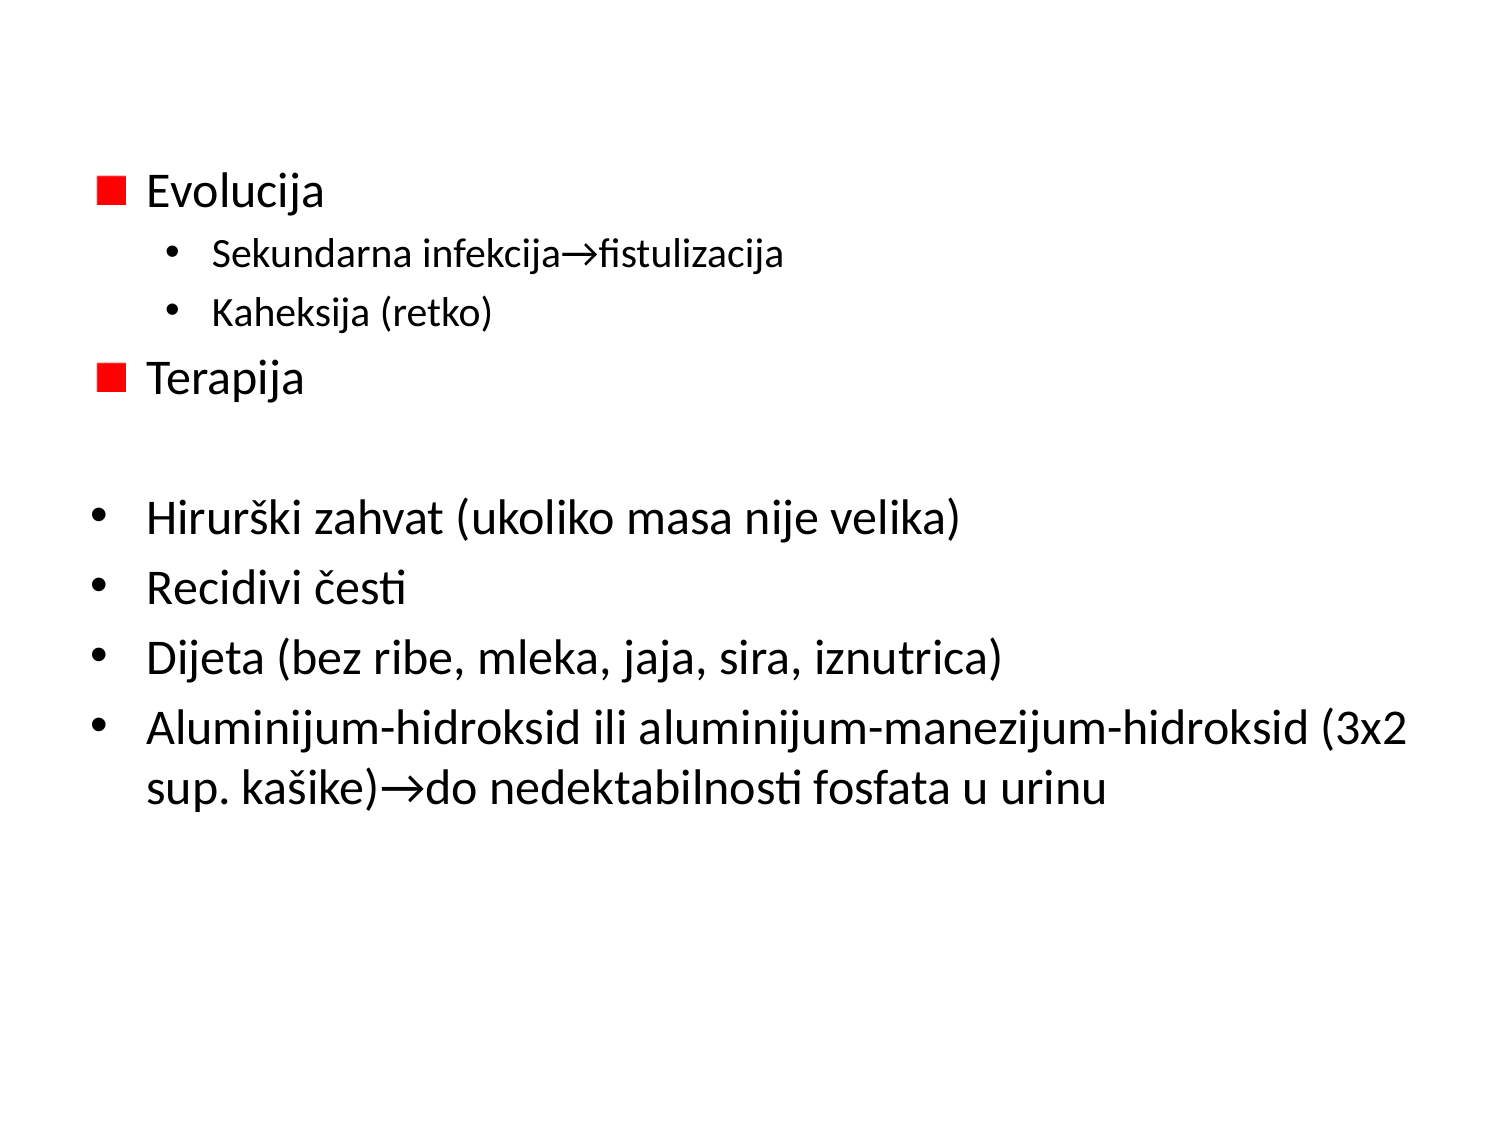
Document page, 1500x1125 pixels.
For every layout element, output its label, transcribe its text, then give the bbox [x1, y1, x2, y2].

list Evolucija Sekundarna infekcija→fistulizacija Kaheksija (retko) Terapija Hirurški zahvat (ukoliko masa nije velika) Recidivi česti Dijeta (bez ribe, mleka, jaja, sira, iznutrica) Aluminijum-hidroksid ili aluminijum-manezijum-hidroksid (3x2 sup. kašike)→do nedektabilnosti fosfata u urinu [75, 149, 1425, 1005]
picture [90, 356, 126, 392]
picture [90, 169, 126, 205]
